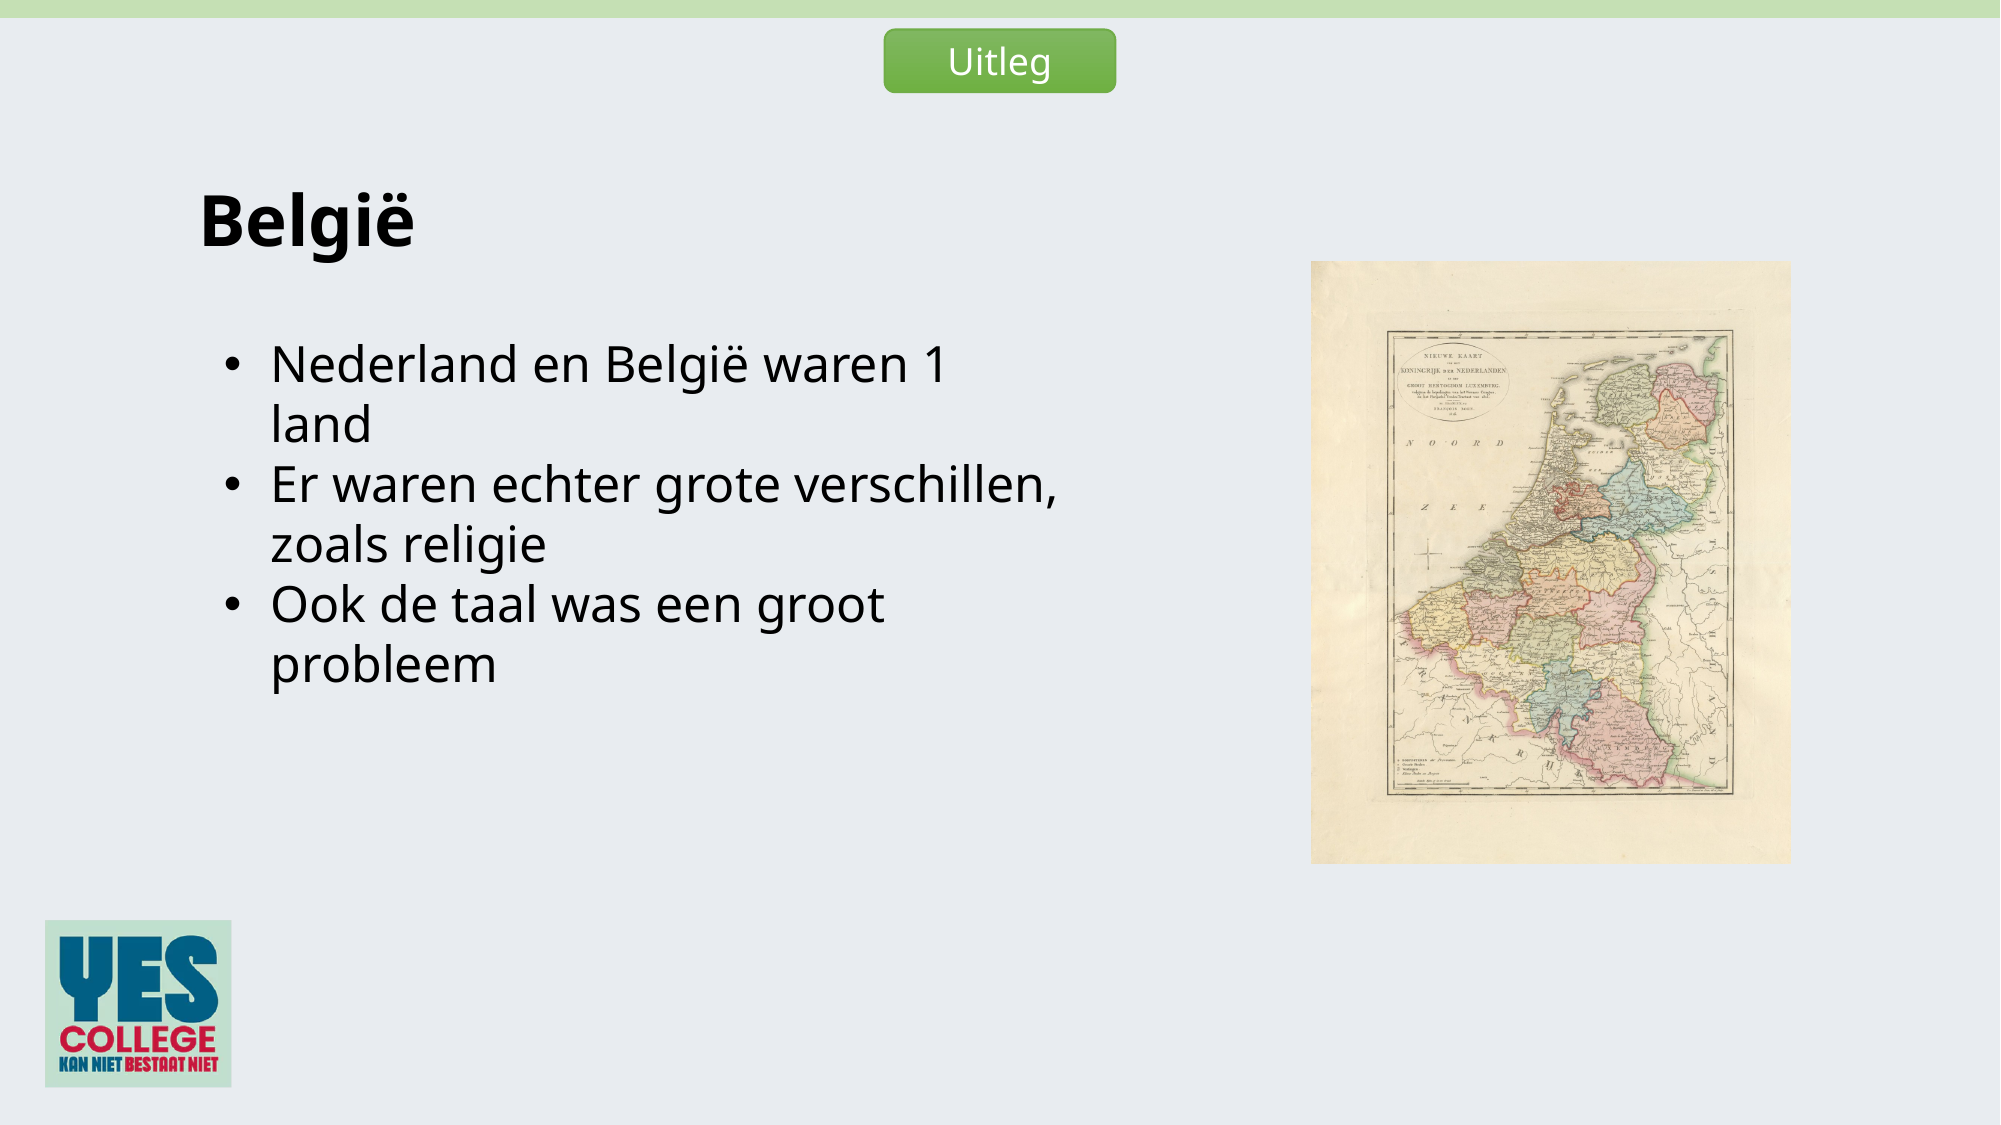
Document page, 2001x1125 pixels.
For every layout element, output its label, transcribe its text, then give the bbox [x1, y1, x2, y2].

text_box [0, 0, 2000, 18]
text_box Uitleg [883, 28, 1117, 94]
picture [1310, 261, 1792, 864]
text_box Nederland en België waren 1 land Er waren echter grote verschillen, zoals religie Ook de taal was een groot probleem [209, 325, 1079, 761]
picture [0, 913, 356, 1093]
text_box België [183, 168, 1368, 269]
